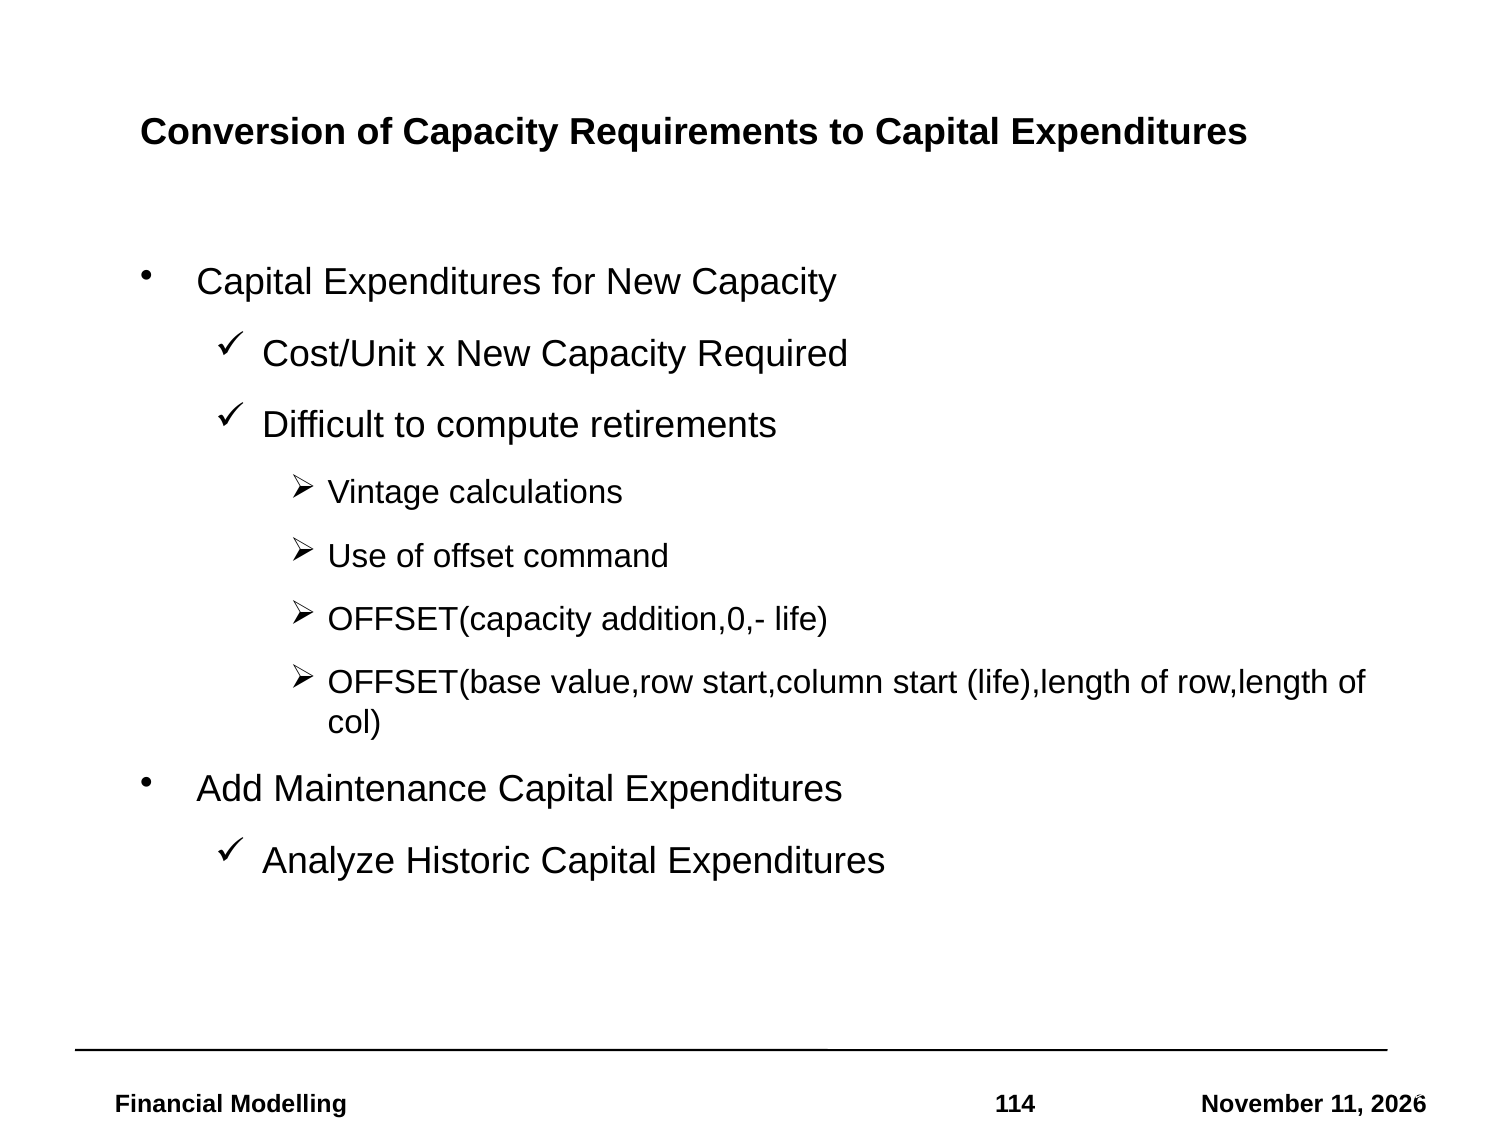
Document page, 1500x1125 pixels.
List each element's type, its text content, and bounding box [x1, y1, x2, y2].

list Capital Expenditures for New Capacity Cost/Unit x New Capacity Required Difficult to compute retirements Vintage calculations Use of offset command OFFSET(capacity addition,0,- life) OFFSET(base value,row start,column start (life),length of row,length of col) Add Maintenance Capital Expenditures Analyze Historic Capital Expenditures [124, 249, 1413, 1001]
title Conversion of Capacity Requirements to Capital Expenditures [124, 99, 1413, 226]
